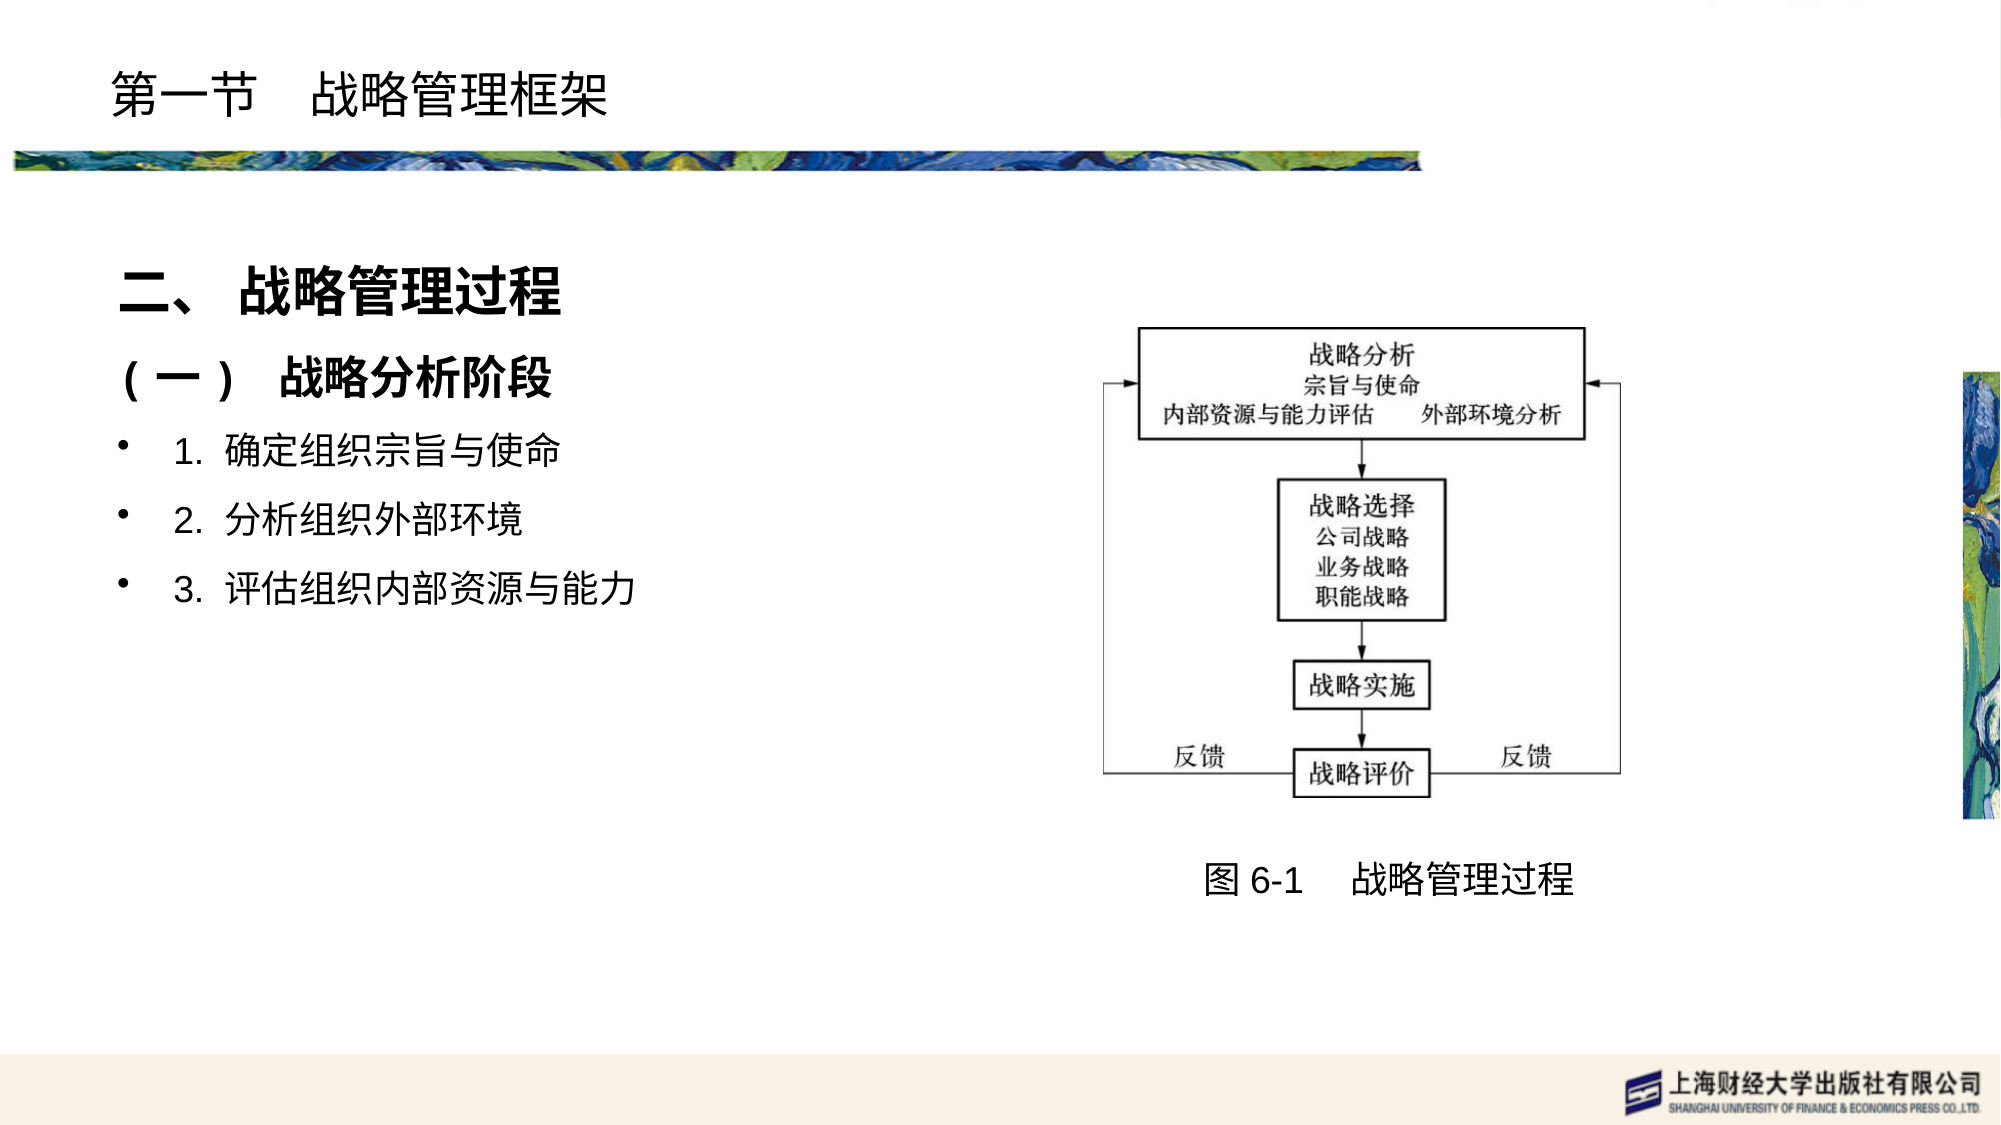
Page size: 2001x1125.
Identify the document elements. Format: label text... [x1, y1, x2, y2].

list 二、 战略管理过程 (一) 战略分析阶段 1. 确定组织宗旨与使命 2. 分析组织外部环境 3. 评估组织内部资源与能力 [102, 233, 1898, 1032]
text_box 图6-1 战略管理过程 [1103, 848, 1638, 909]
title 第一节 战略管理框架 [94, 42, 1451, 146]
picture [0, 0, 2001, 1125]
